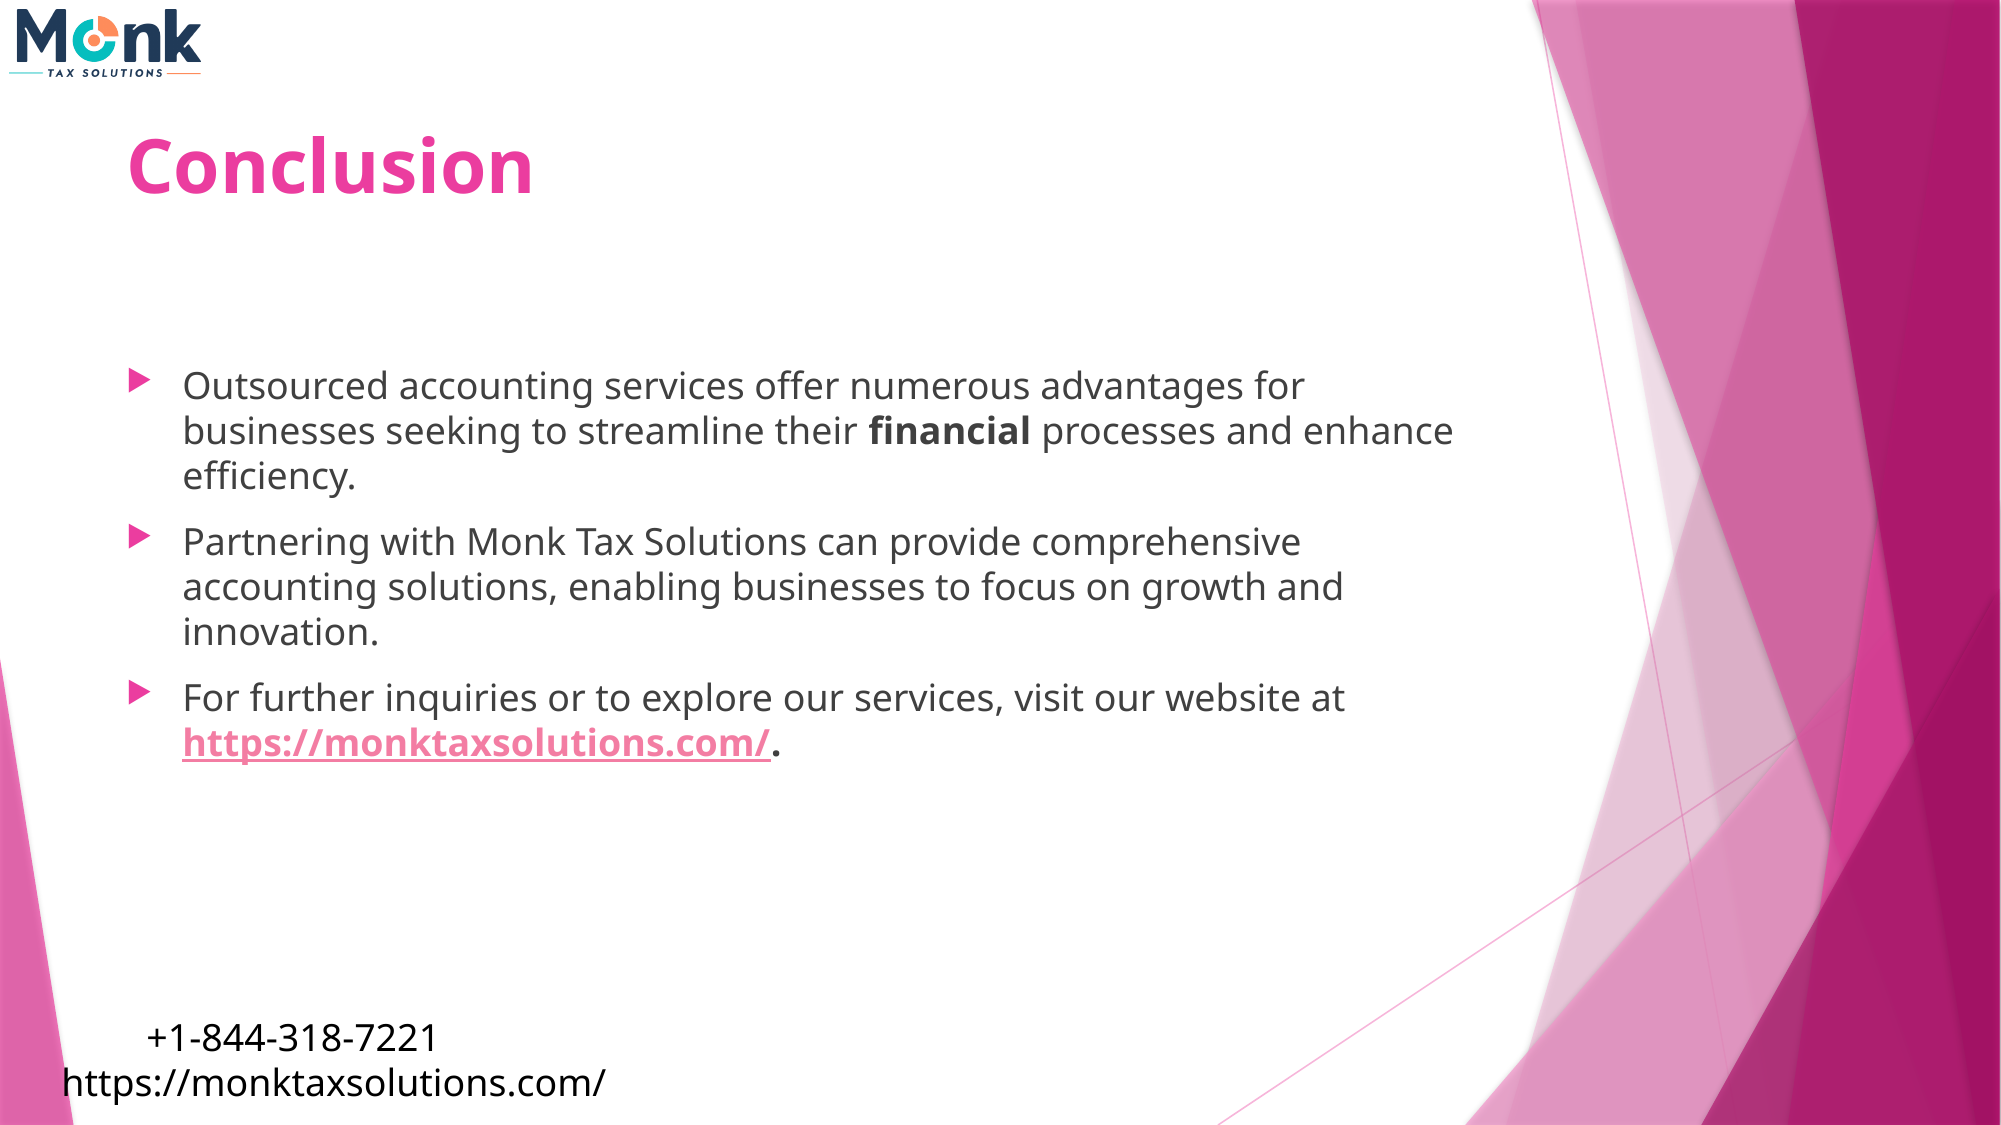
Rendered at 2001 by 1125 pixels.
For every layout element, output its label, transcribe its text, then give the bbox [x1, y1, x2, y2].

text_box https://monktaxsolutions.com/ [46, 1051, 622, 1112]
picture [8, 8, 201, 78]
title Conclusion [111, 110, 1522, 328]
text_box +1-844-318-7221 [131, 1007, 456, 1067]
list Outsourced accounting services offer numerous advantages for businesses seeking to streamline their financial processes and enhance efficiency. Partnering with Monk Tax Solutions can provide comprehensive accounting solutions, enabling businesses to focus on growth and innovation. For further inquiries or to explore our services, visit our website at https://monktaxsolutions.com/. [111, 354, 1522, 992]
